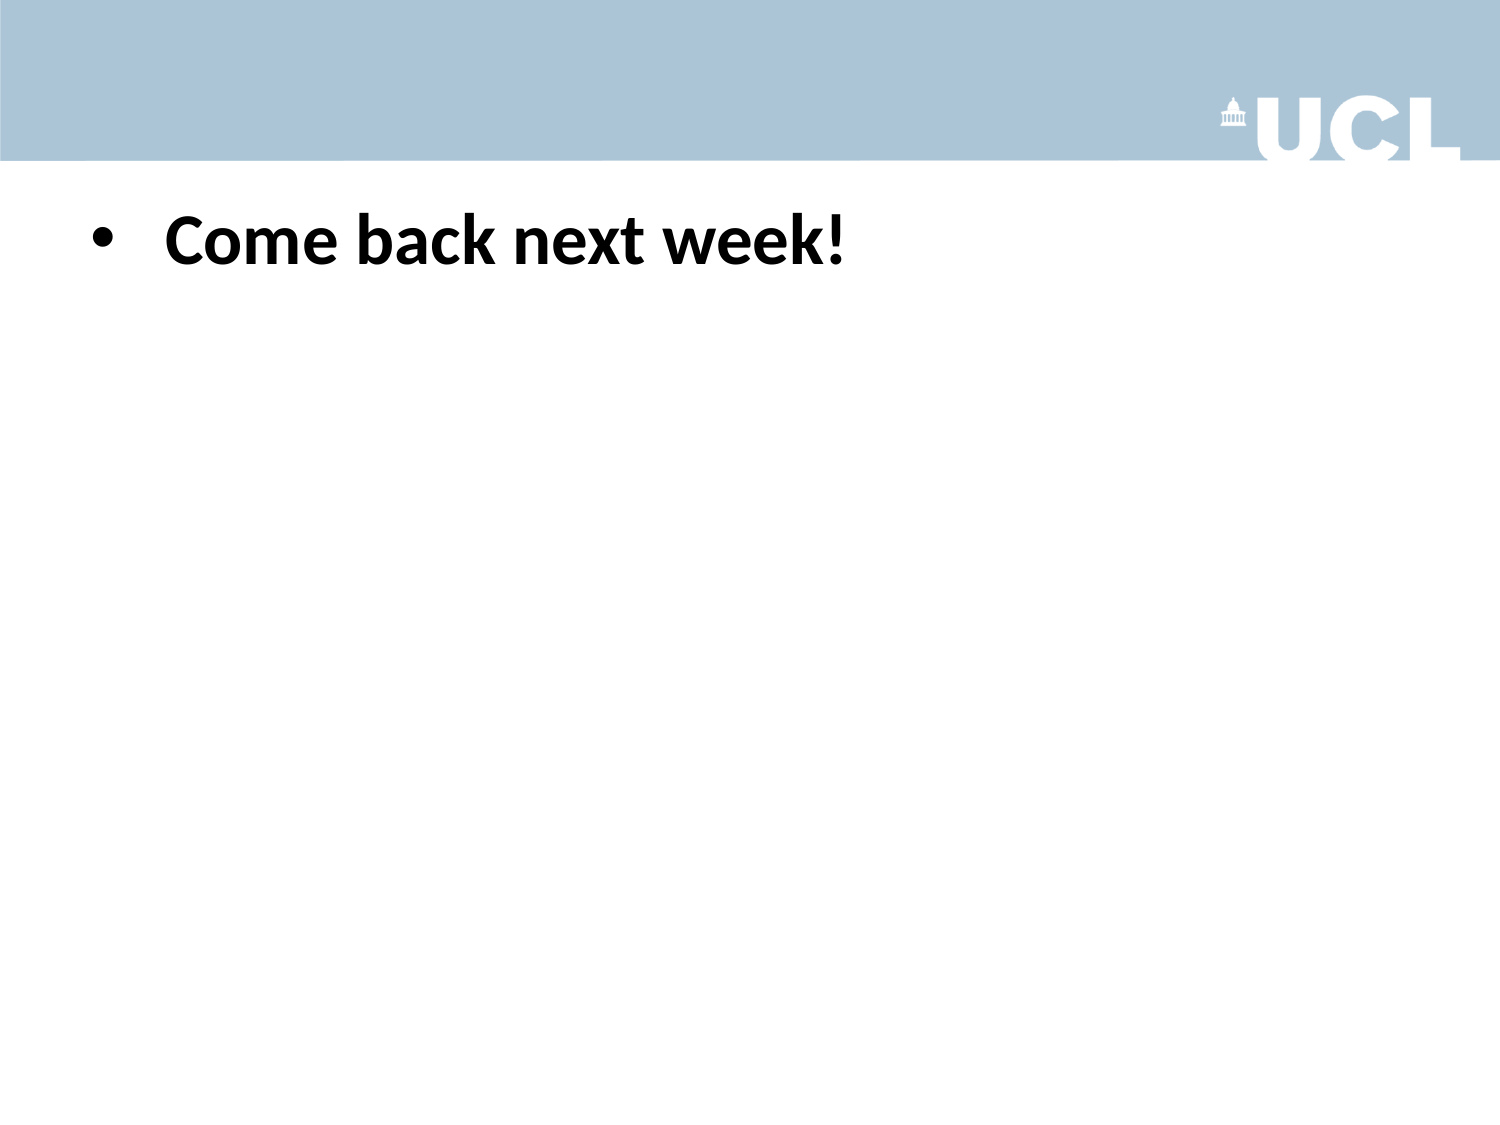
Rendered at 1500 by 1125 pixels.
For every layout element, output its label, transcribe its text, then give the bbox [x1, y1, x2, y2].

list Come back next week! [75, 184, 1425, 1083]
picture [0, 0, 1500, 161]
